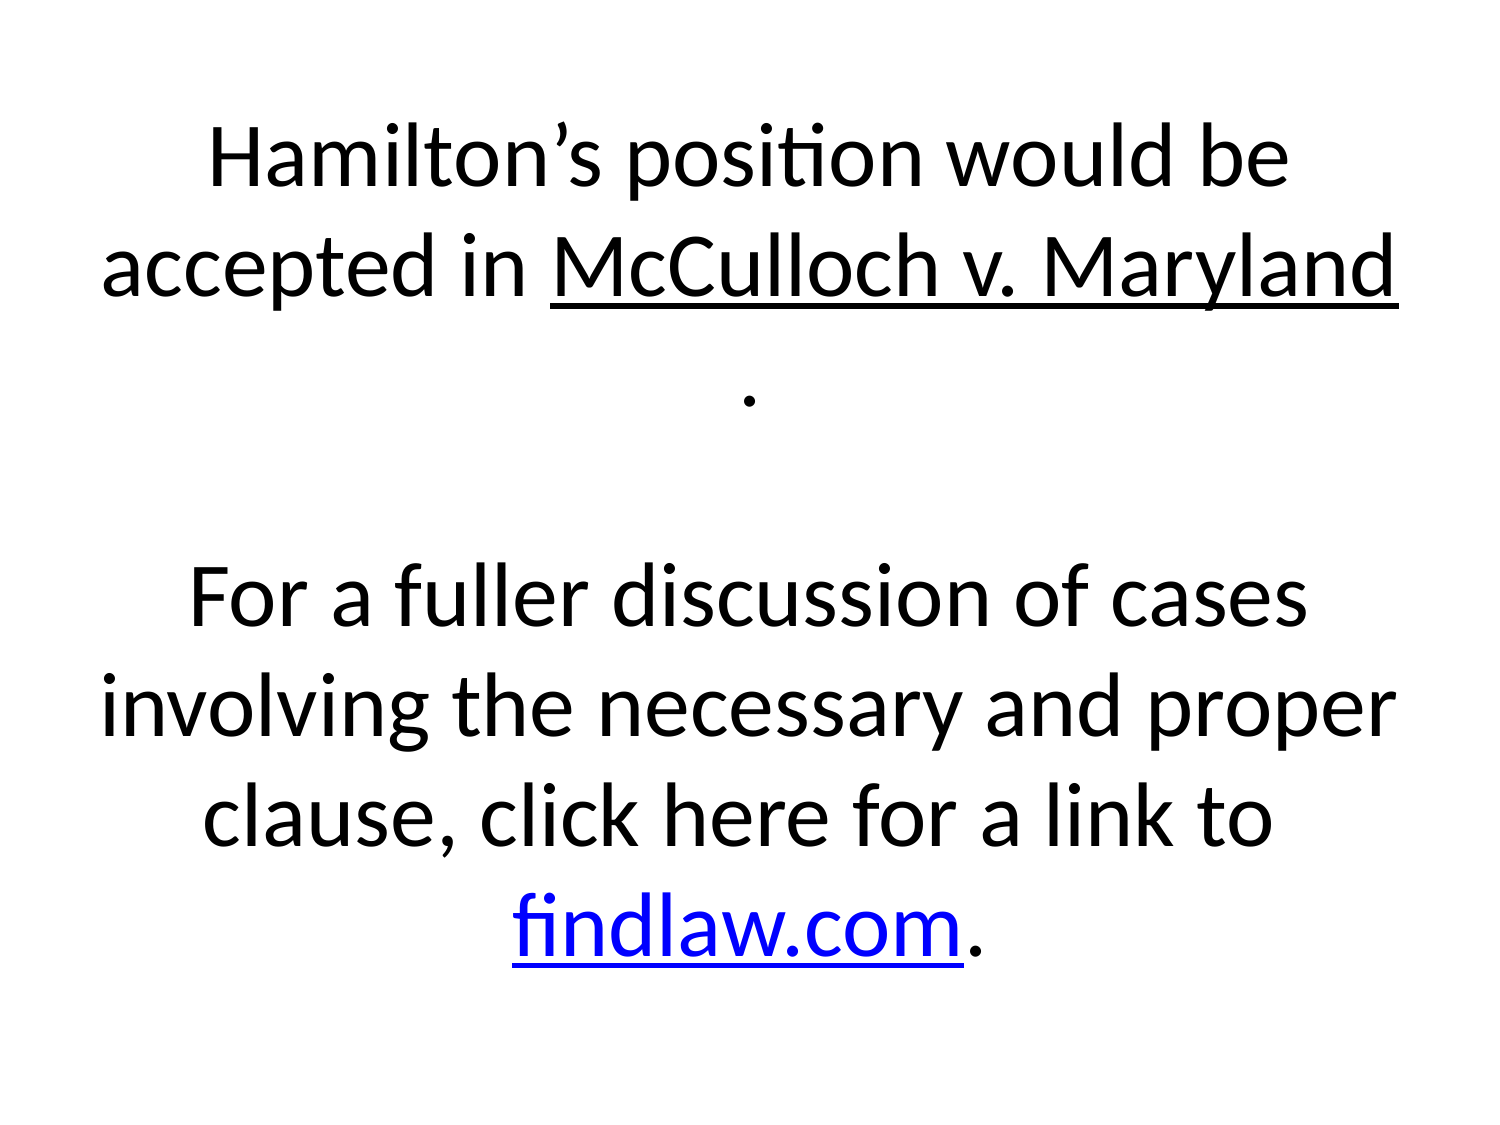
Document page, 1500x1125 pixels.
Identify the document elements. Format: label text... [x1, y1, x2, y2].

title Hamilton’s position would be accepted in McCulloch v. Maryland. For a fuller discussion of cases involving the necessary and proper clause, click here for a link to findlaw.com. [74, 44, 1426, 1026]
